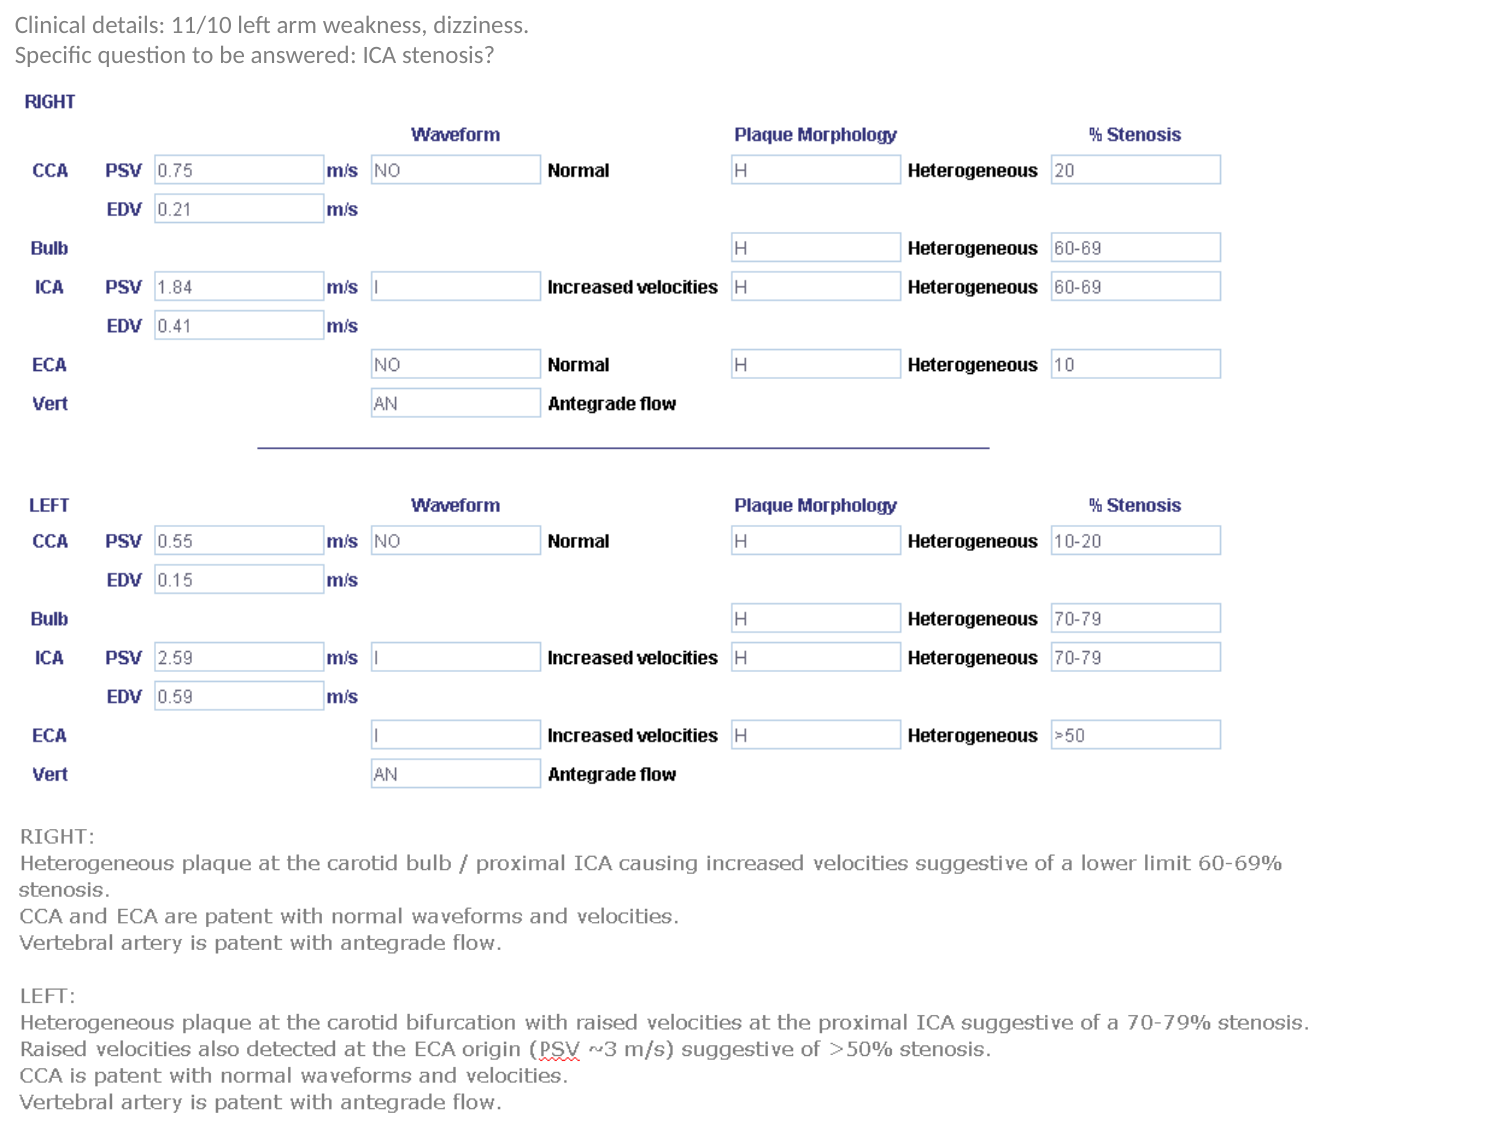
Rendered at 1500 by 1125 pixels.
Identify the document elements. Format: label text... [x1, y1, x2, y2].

text_box Clinical details: 11/10 left arm weakness, dizziness. Specific question to be answered: ICA stenosis? [0, 1, 1500, 76]
picture [17, 822, 1315, 1119]
picture [17, 86, 1235, 808]
